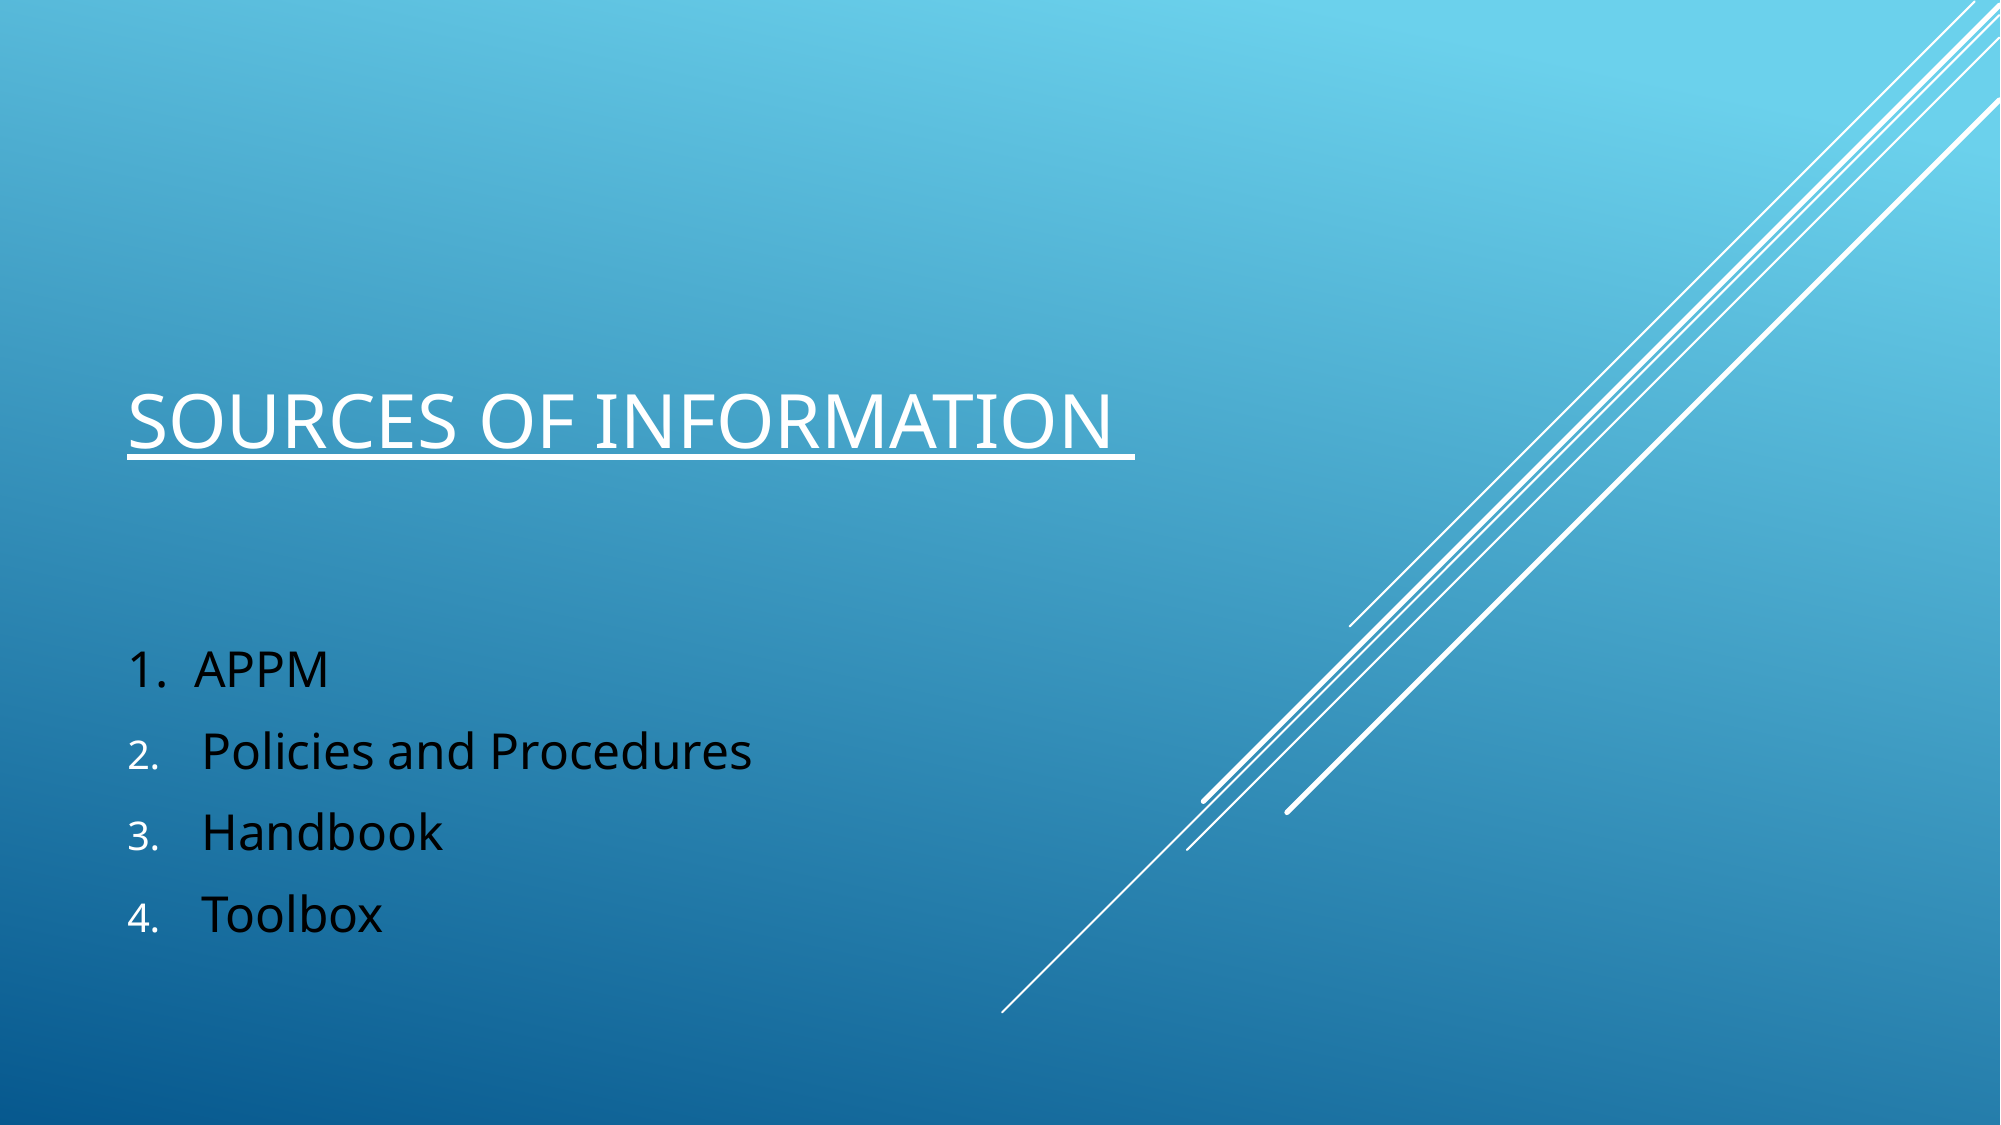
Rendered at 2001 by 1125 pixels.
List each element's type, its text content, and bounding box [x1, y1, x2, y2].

title Sources of information [112, 112, 1210, 472]
subtitle 1. APPM Policies and Procedures Handbook Toolbox [112, 630, 1163, 950]
